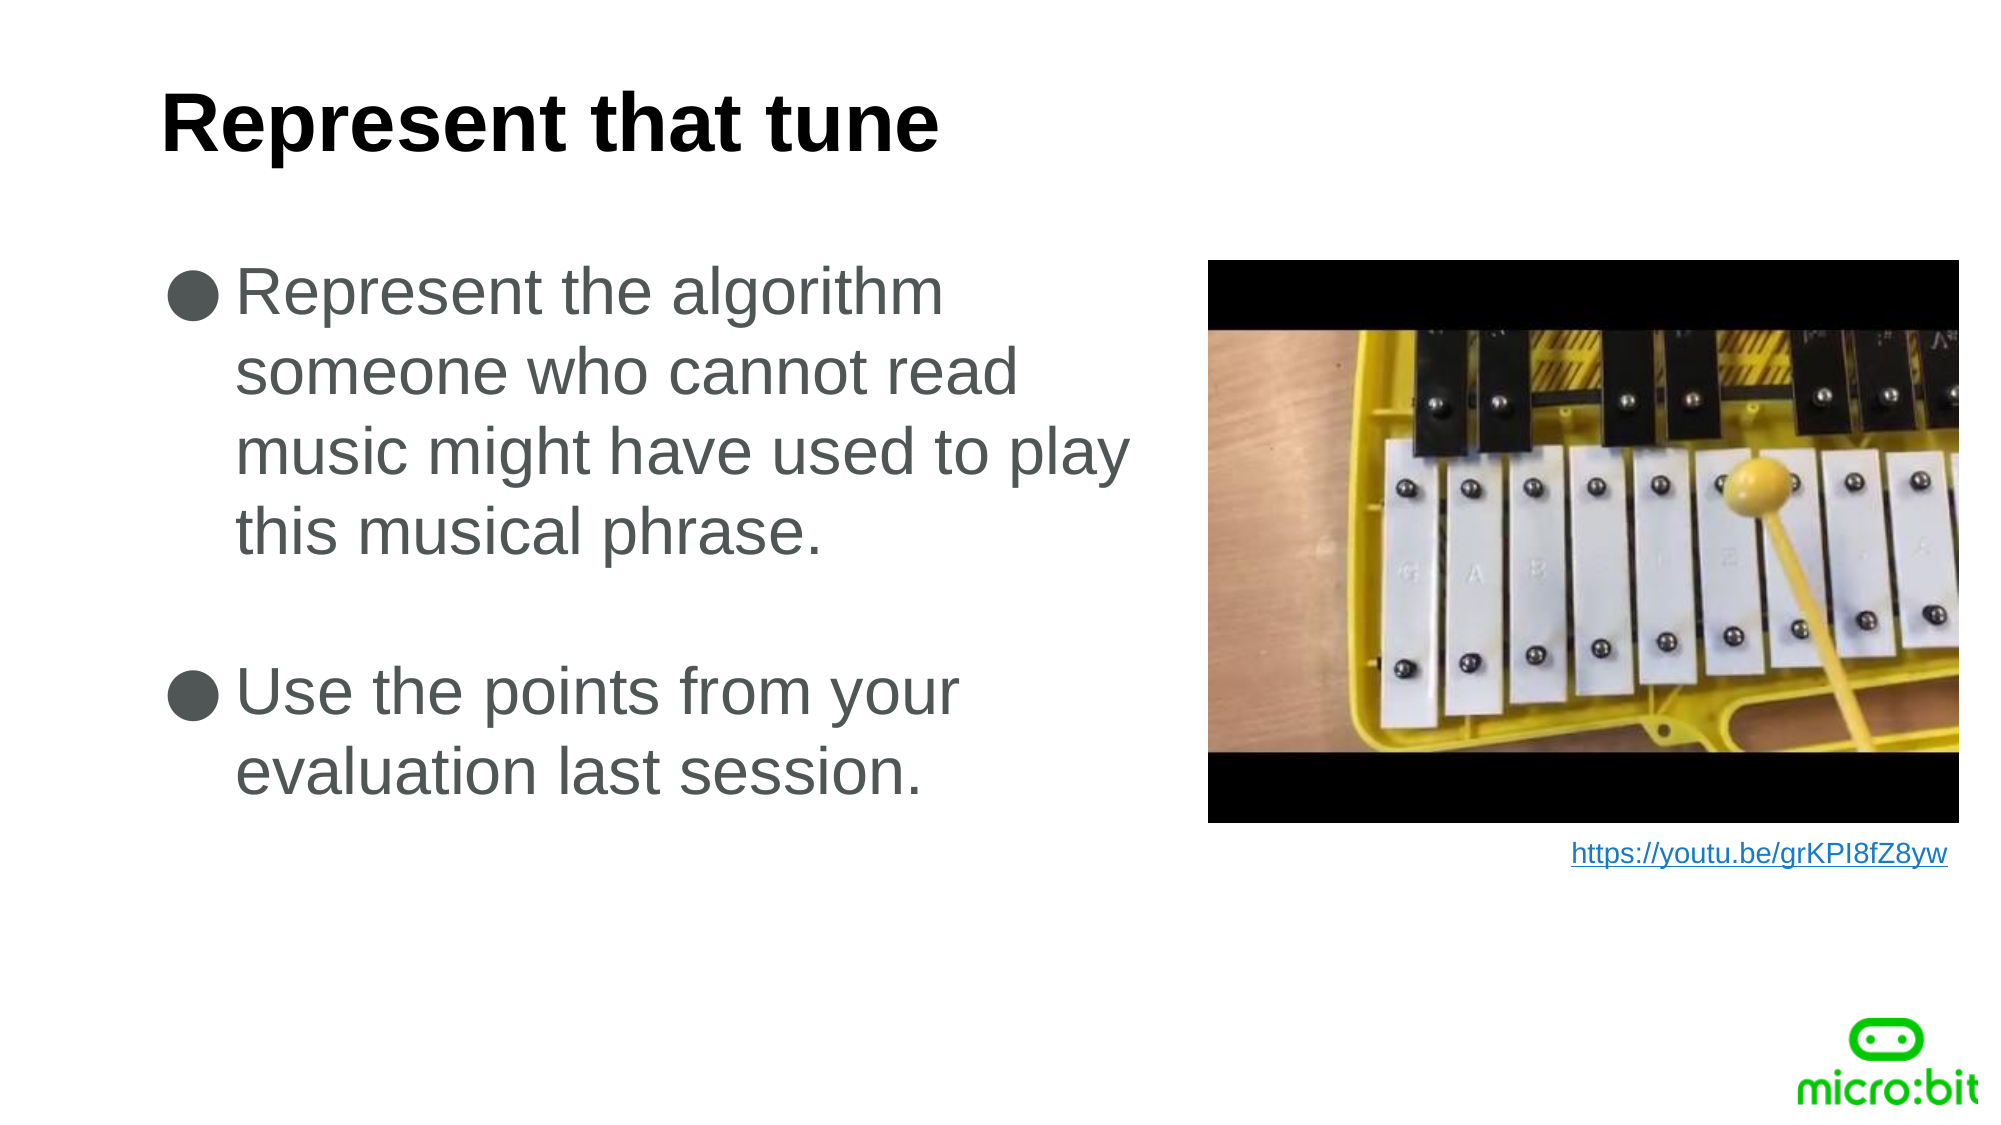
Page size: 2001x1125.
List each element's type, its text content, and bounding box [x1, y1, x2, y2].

text_box Represent that tune Represent the algorithm someone who cannot read music might have used to play this musical phrase. Use the points from your evaluation last session. [145, 54, 1185, 878]
picture [1207, 259, 1959, 823]
text_box https://youtu.be/grKPI8fZ8yw [1556, 827, 1972, 877]
picture [1797, 1017, 1978, 1106]
